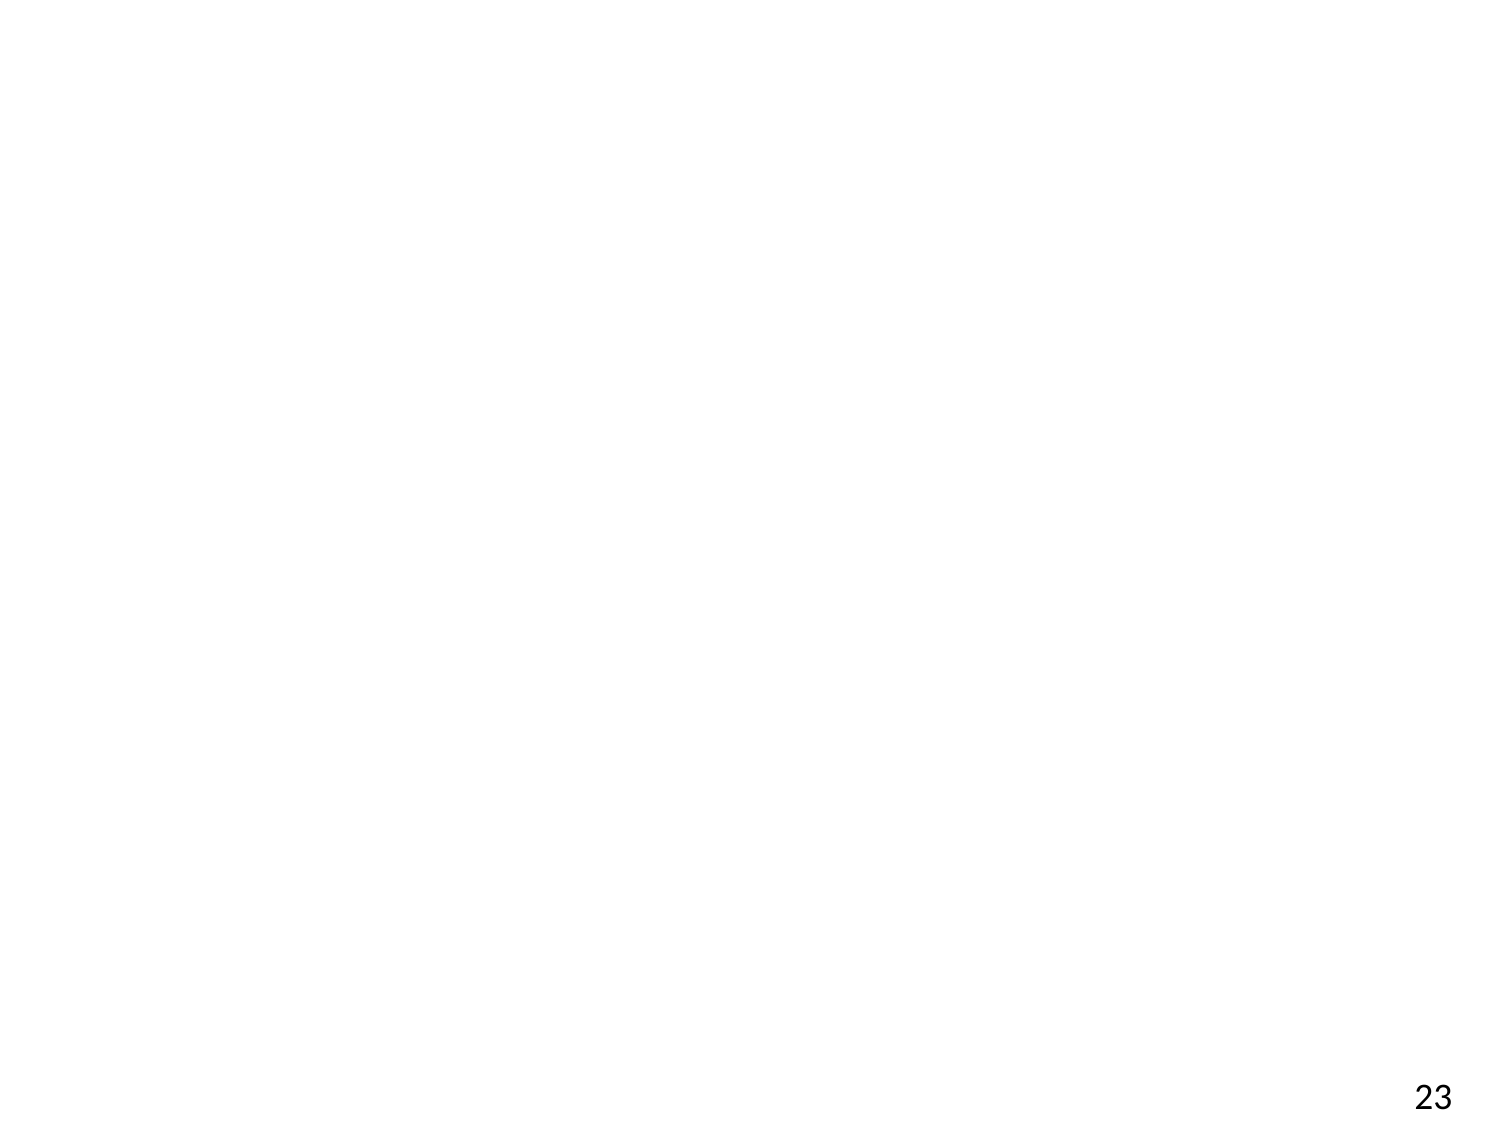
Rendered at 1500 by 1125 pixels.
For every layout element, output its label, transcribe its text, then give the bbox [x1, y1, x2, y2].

text_box 23 [1399, 1064, 1500, 1125]
